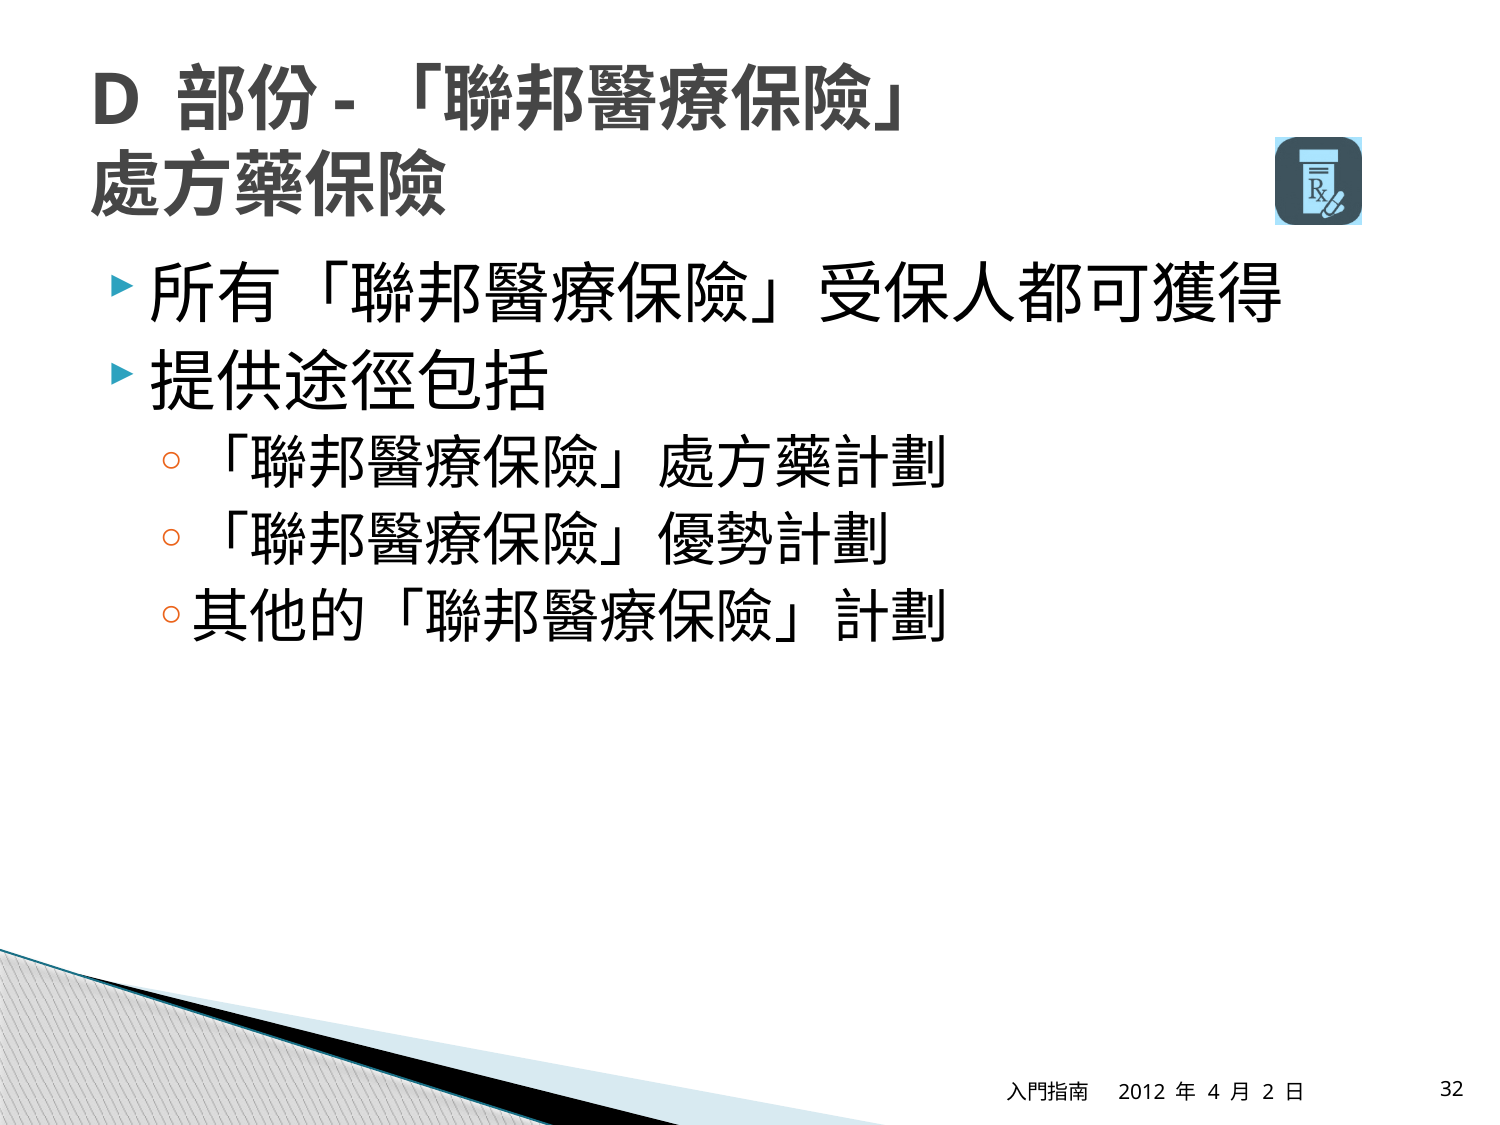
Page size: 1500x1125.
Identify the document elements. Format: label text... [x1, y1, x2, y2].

picture [1274, 137, 1363, 225]
slide_number 32 [1418, 1051, 1479, 1112]
footer 入門指南 [718, 1051, 1105, 1112]
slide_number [1105, 1051, 1418, 1112]
list 所有「聯邦醫療保險」受保人都可獲得 提供途徑包括 「聯邦醫療保險」處方藥計劃 「聯邦醫療保險」優勢計劃 其他的「聯邦醫療保險」計劃 [75, 243, 1425, 986]
title D 部份-「聯邦醫療保險」 處方藥保險 [75, 45, 1425, 233]
